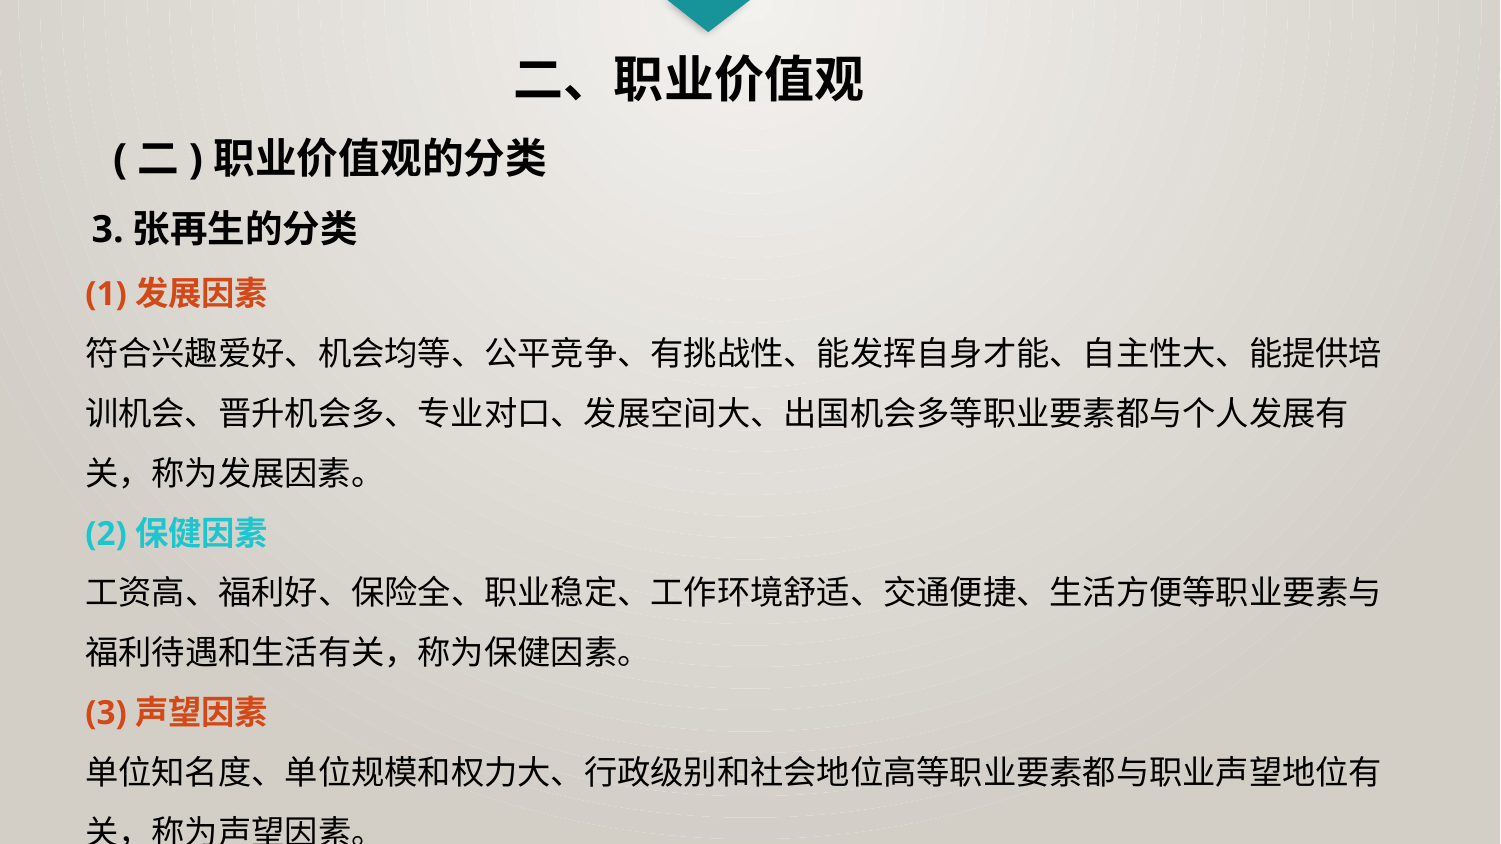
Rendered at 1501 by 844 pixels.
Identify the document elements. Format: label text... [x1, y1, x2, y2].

text_box (二)职业价值观的分类 [98, 124, 623, 189]
text_box (1)发展因素 符合兴趣爱好、机会均等、公平竞争、有挑战性、能发挥自身才能、自主性大、能提供培训机会、晋升机会多、专业对口、发展空间大、出国机会多等职业要素都与个人发展有关，称为发展因素。 (2)保健因素 工资高、福利好、保险全、职业稳定、工作环境舒适、交通便捷、生活方便等职业要素与福利待遇和生活有关，称为保健因素。 (3)声望因素 单位知名度、单位规模和权力大、行政级别和社会地位高等职业要素都与职业声望地位有关，称为声望因素。 [70, 244, 1406, 844]
text_box 二、职业价值观 [499, 40, 919, 116]
text_box 3.张再生的分类 [76, 197, 455, 258]
text_box [665, 0, 752, 34]
